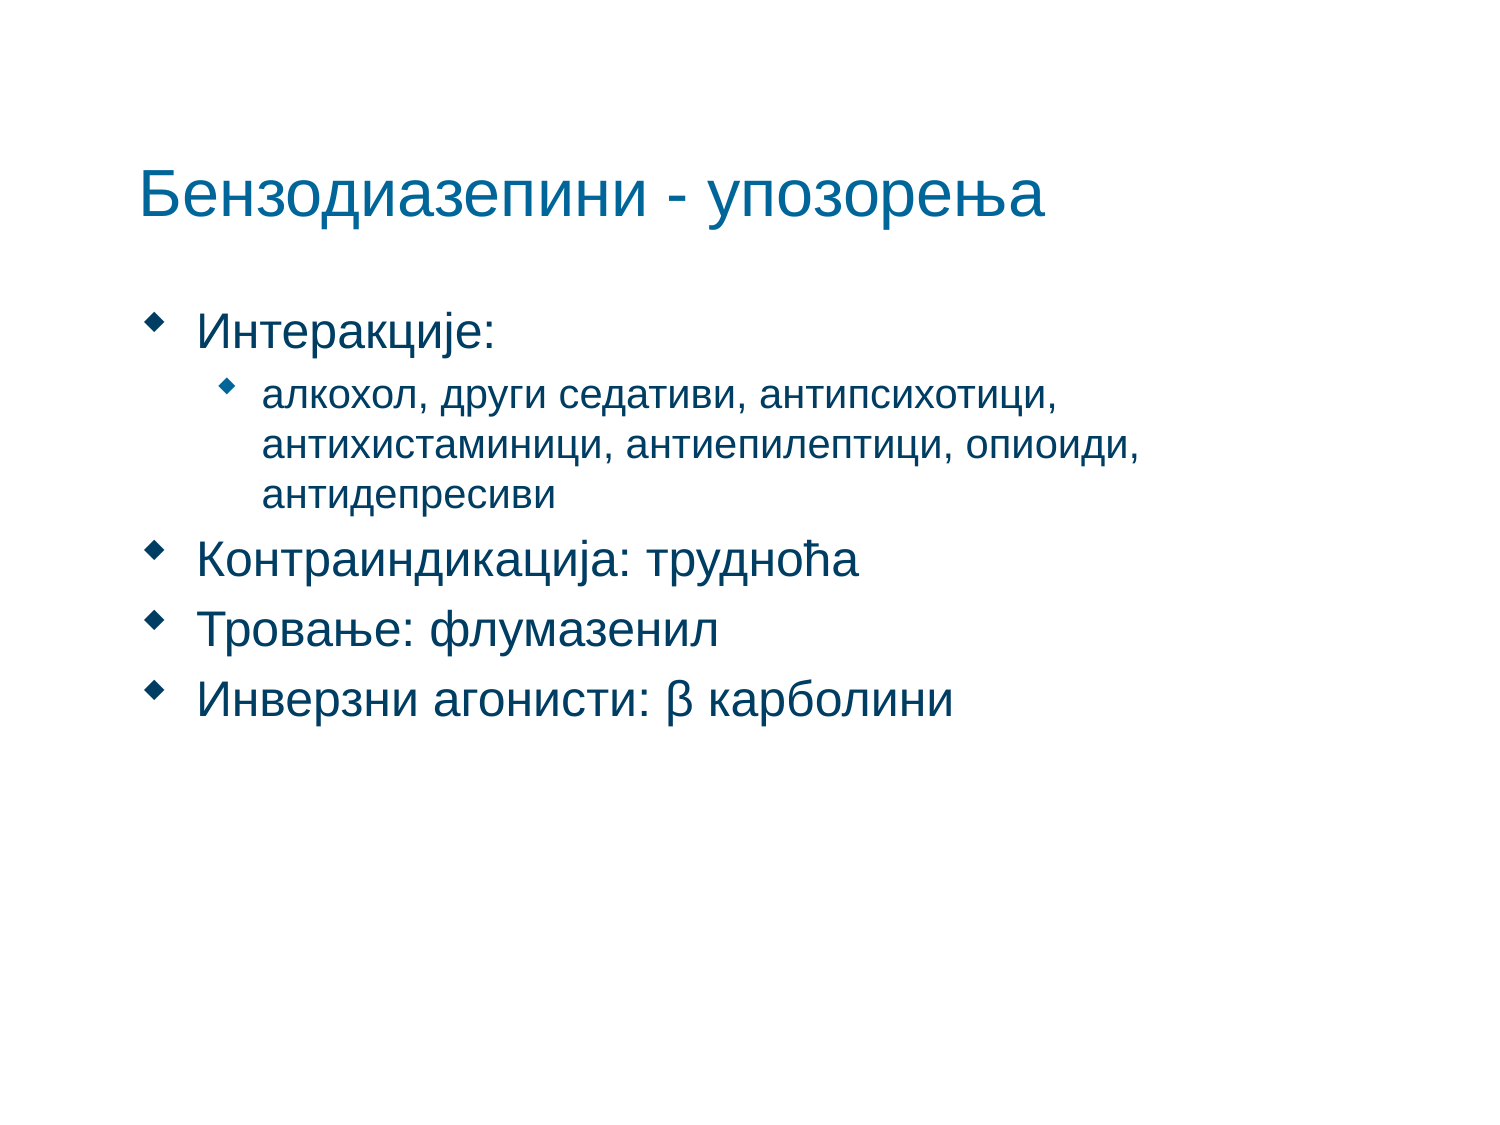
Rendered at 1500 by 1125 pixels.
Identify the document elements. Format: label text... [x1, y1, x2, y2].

list Интеракције: алкохол, други седативи, антипсихотици, антихистаминици, антиепилептици, опиоиди, антидепресиви Контраиндикација: трудноћа Тровање: флумазенил Инверзни агонисти: β карболини [124, 290, 1400, 1026]
title Бензодиазепини - упозорења [123, 49, 1400, 238]
